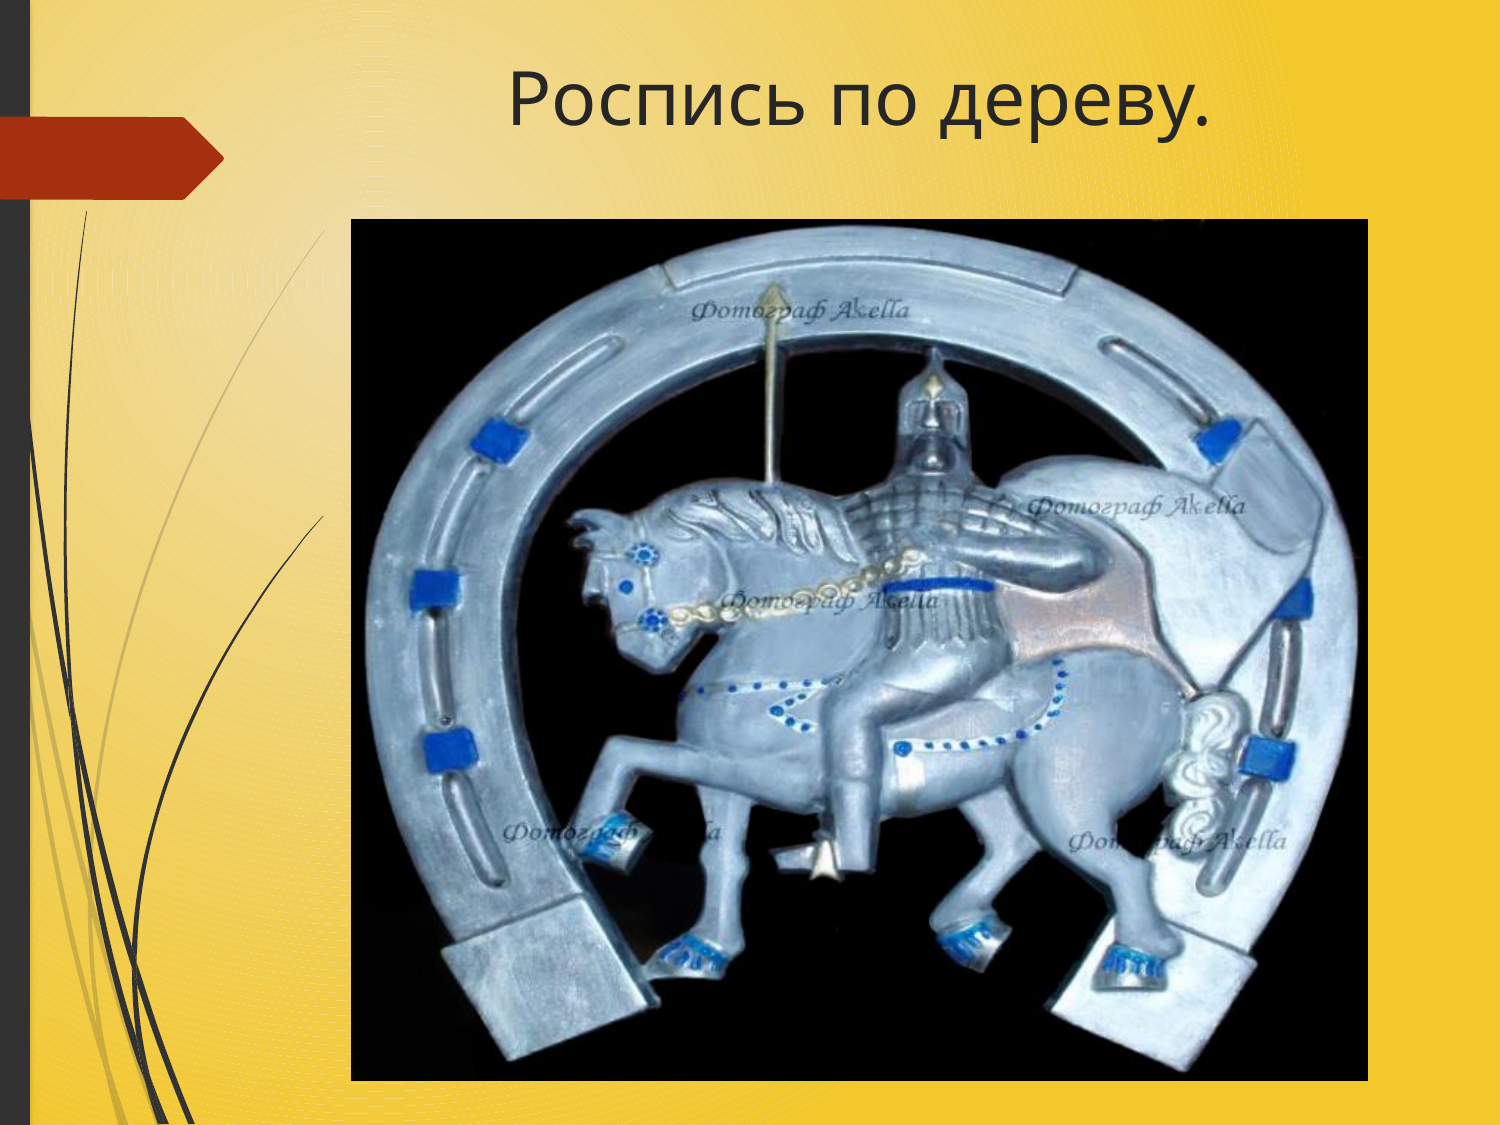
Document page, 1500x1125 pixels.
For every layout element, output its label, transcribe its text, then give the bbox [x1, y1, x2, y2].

title Роспись по дереву. [319, 42, 1400, 185]
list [351, 219, 1368, 1081]
